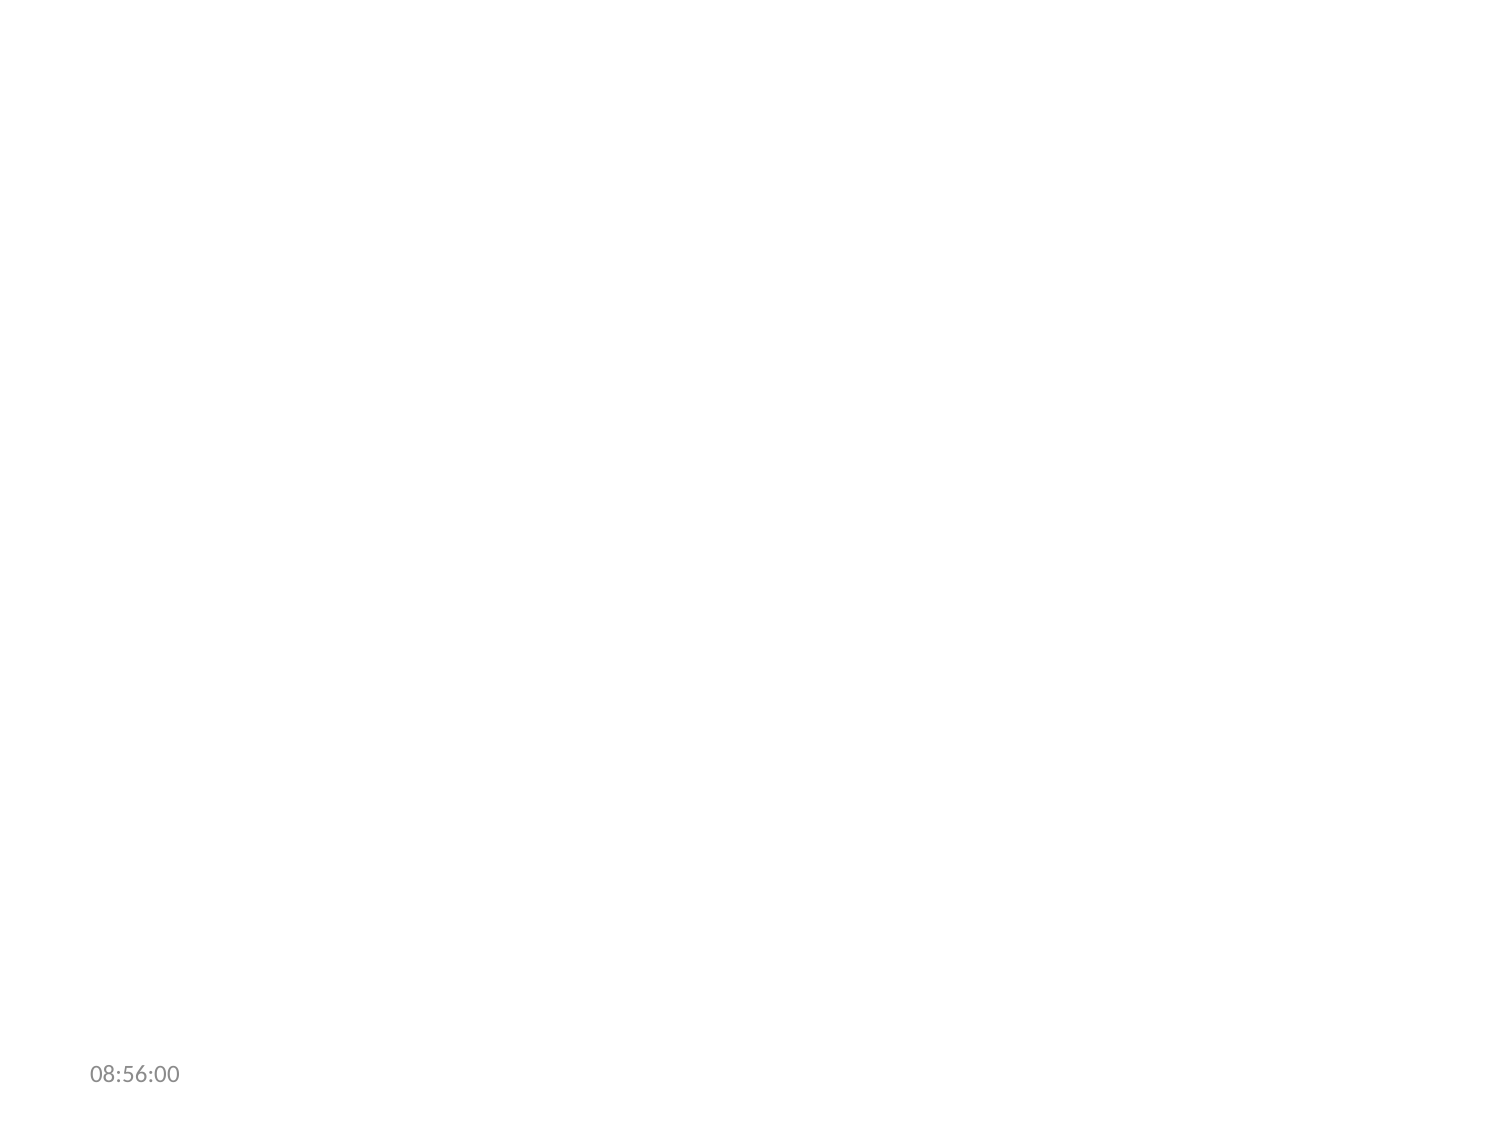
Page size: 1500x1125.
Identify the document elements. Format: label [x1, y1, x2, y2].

slide_number [75, 1042, 425, 1103]
